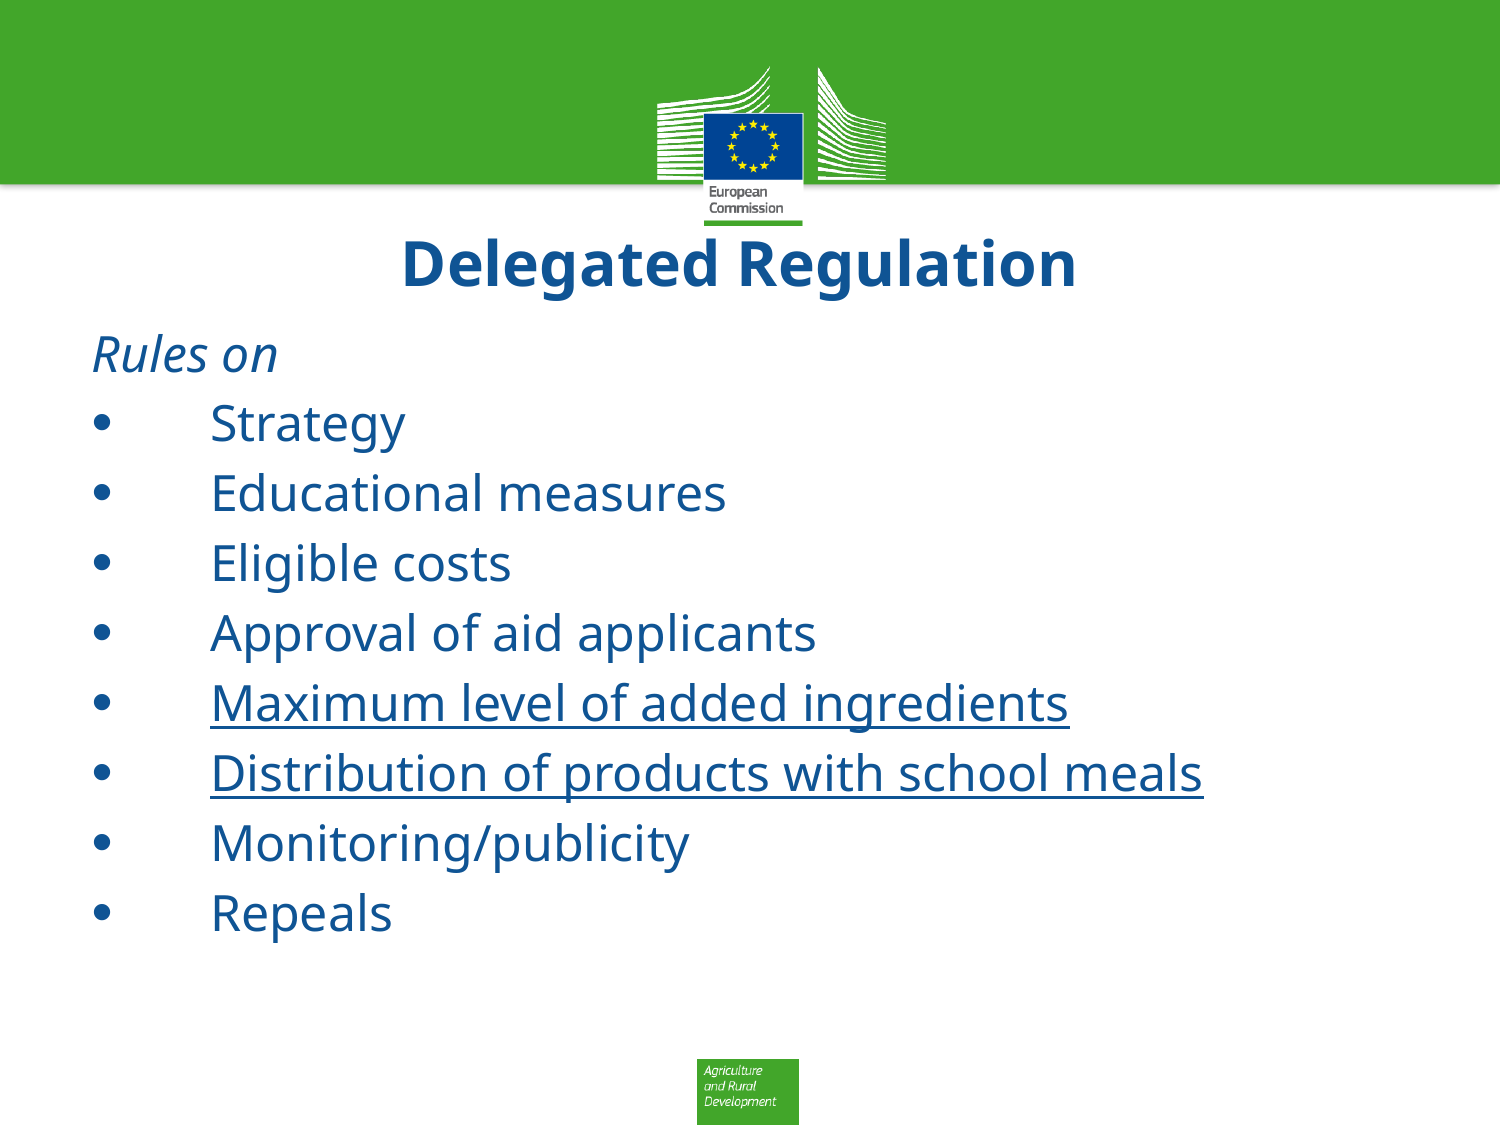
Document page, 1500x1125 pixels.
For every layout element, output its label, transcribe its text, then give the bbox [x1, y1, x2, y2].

picture [697, 1059, 799, 1125]
picture [620, 66, 886, 220]
list Rules on Strategy Educational measures Eligible costs Approval of aid applicants Maximum level of added ingredients Distribution of products with school meals Monitoring/publicity Repeals [76, 314, 1461, 953]
title Delegated Regulation [64, 220, 1415, 303]
